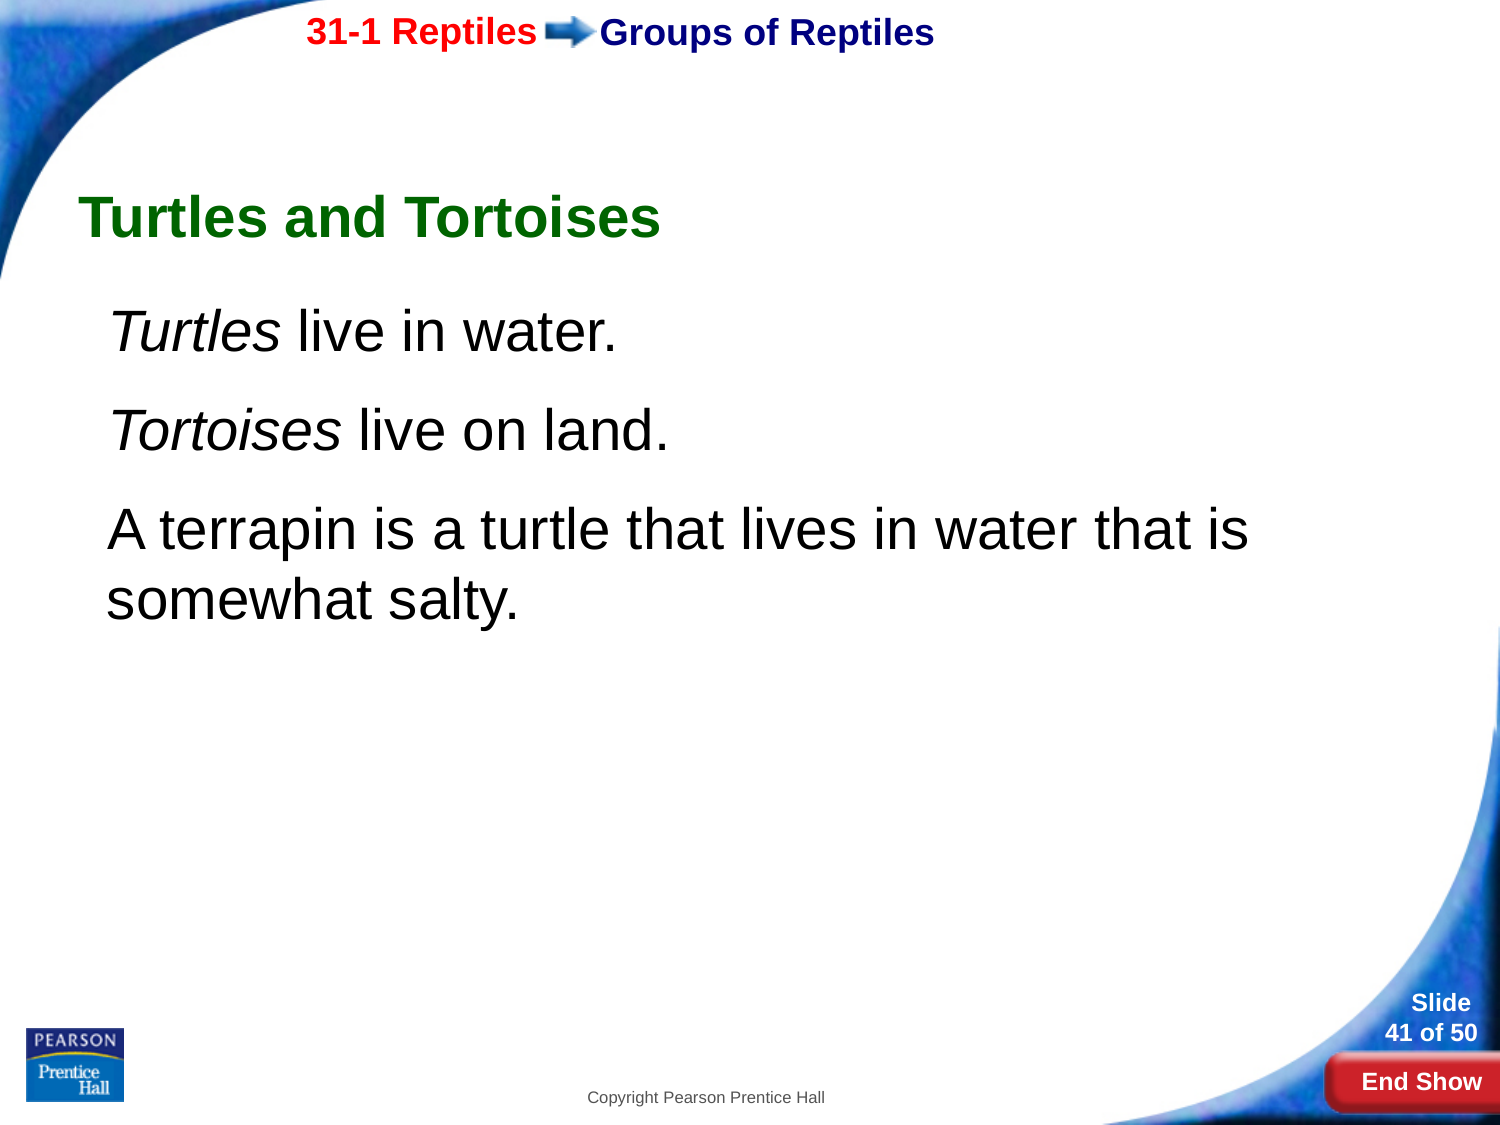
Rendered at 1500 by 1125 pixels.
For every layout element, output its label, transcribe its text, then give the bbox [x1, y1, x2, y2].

list Turtles and Tortoises Turtles live in water. Tortoises live on land. A terrapin is a turtle that lives in water that is somewhat salty. [44, 181, 1448, 993]
footer Copyright Pearson Prentice Hall [468, 1078, 945, 1105]
picture [0, 0, 1500, 1125]
title Groups of Reptiles [584, 0, 1254, 76]
